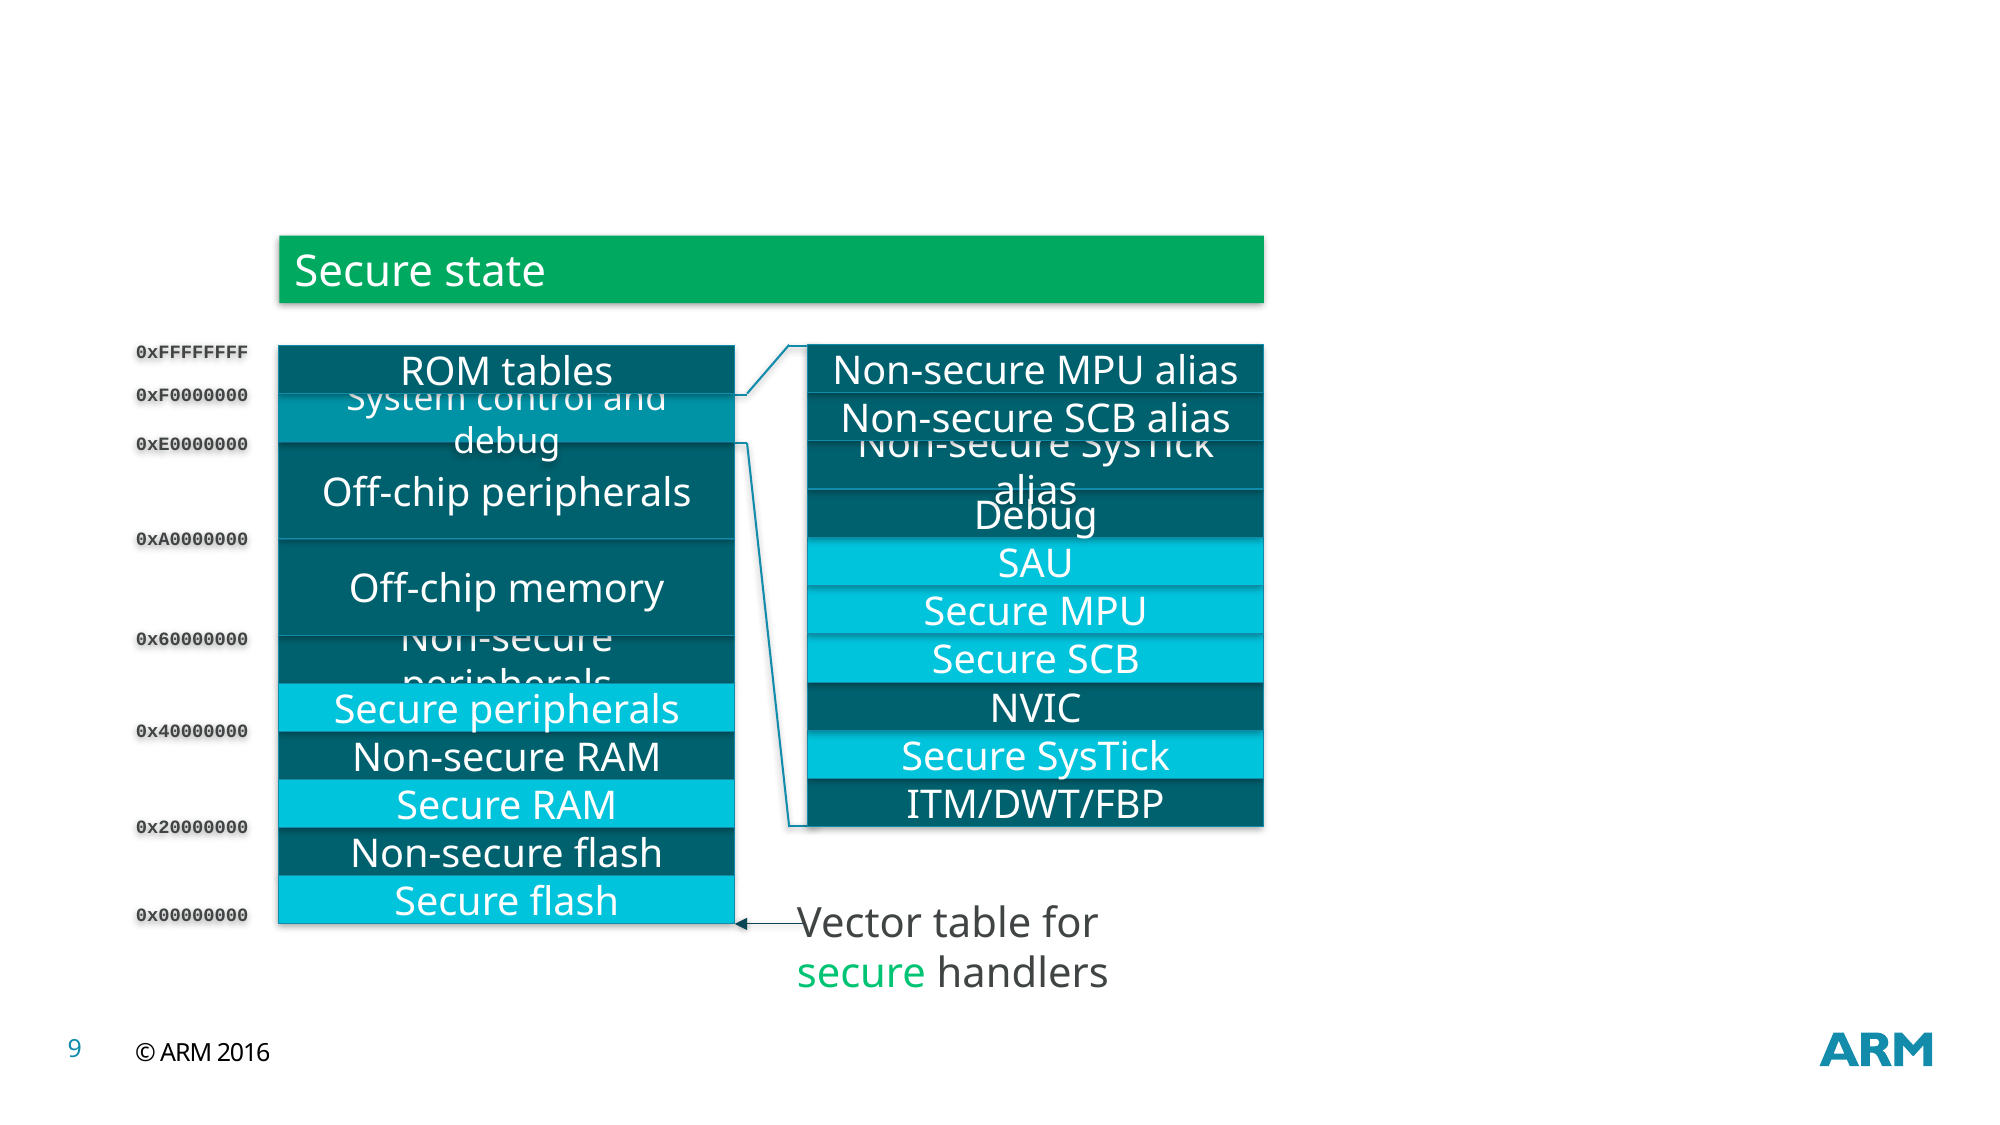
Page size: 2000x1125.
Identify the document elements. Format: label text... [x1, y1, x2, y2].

text_box Non-secure SCB alias [807, 400, 1264, 442]
text_box Secure MPU [807, 593, 1264, 635]
text_box SAU [807, 545, 1264, 587]
text_box Off-chip memory [278, 545, 736, 636]
text_box System control and debug [281, 402, 736, 442]
text_box 0xF0000000 [106, 372, 278, 418]
text_box Debug [807, 496, 1264, 539]
text_box 0x60000000 [106, 616, 278, 662]
text_box 0x40000000 [106, 708, 278, 754]
text_box Off-chip peripherals [278, 451, 736, 540]
text_box Non-secure peripherals [278, 642, 736, 682]
text_box 0xE0000000 [106, 421, 278, 467]
text_box 0xFFFFFFFF [106, 329, 278, 371]
text_box NVIC [807, 690, 1264, 731]
text_box ROM tables [282, 345, 736, 394]
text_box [746, 344, 790, 394]
text_box 0x00000000 [106, 892, 278, 938]
text_box Non-secure flash [278, 835, 736, 875]
text_box Secure flash [278, 875, 736, 925]
text_box Non-secure MPU alias [807, 344, 1264, 393]
text_box Secure peripherals [278, 683, 736, 732]
text_box Non-secure RAM [278, 738, 736, 778]
text_box Secure state [276, 233, 1267, 306]
text_box Secure SCB [807, 642, 1264, 683]
text_box ITM/DWT/FBP [807, 786, 1264, 827]
text_box Secure SysTick [807, 738, 1264, 779]
text_box Secure RAM [278, 779, 736, 828]
text_box Vector table for secure handlers [776, 886, 1130, 1007]
text_box Non-secure SysTick alias [807, 448, 1264, 490]
text_box 0xA0000000 [106, 516, 278, 562]
text_box 0x20000000 [106, 804, 278, 850]
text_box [746, 442, 790, 828]
